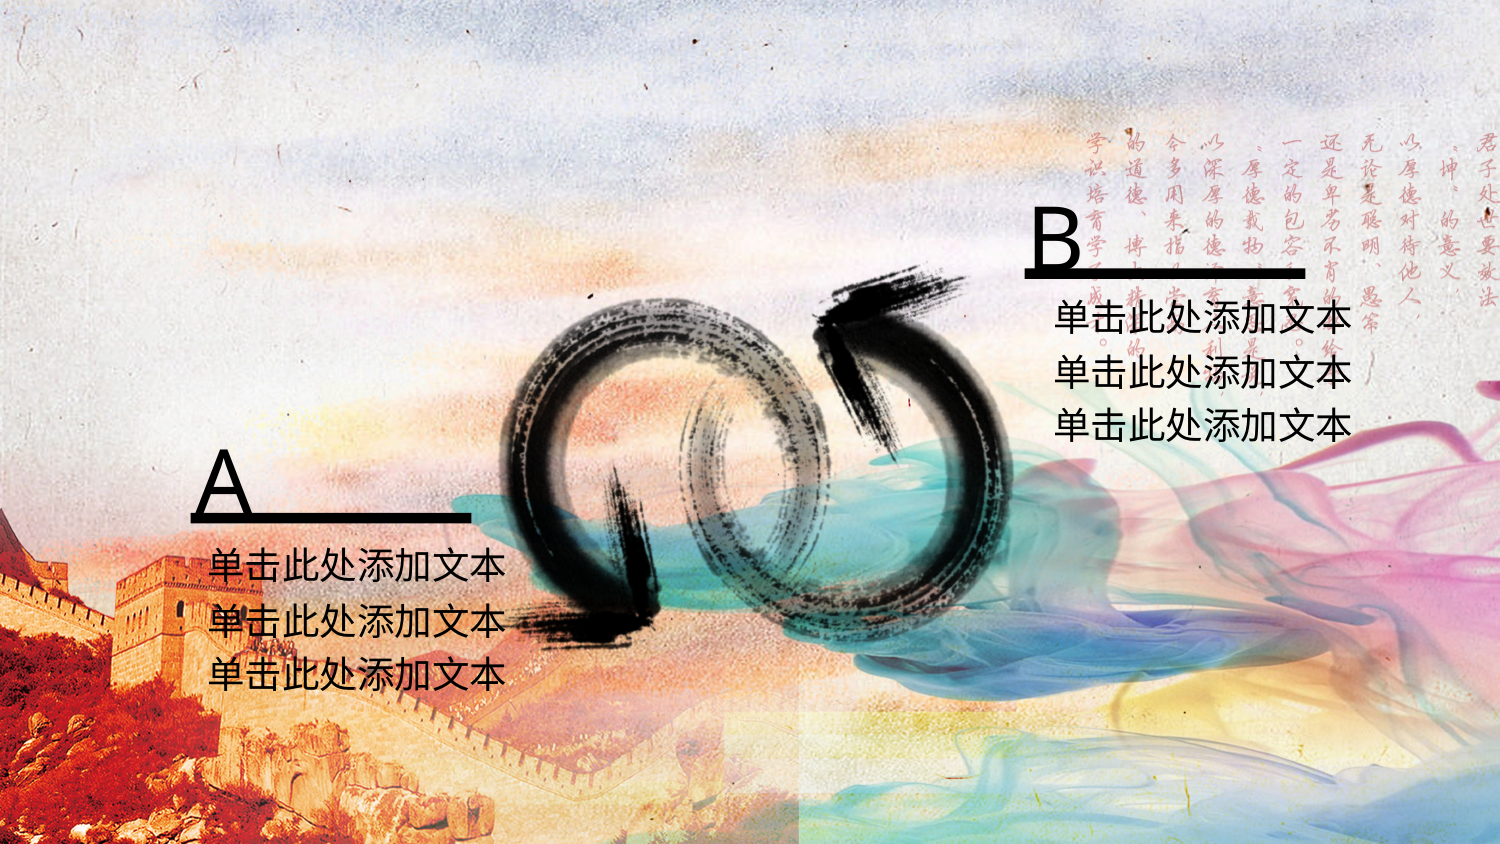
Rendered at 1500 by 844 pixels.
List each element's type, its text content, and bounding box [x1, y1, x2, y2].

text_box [1010, 174, 1306, 299]
text_box 单击此处添加文本 [192, 643, 523, 704]
text_box 单击此处添加文本 [1077, 394, 1369, 455]
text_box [176, 416, 472, 542]
text_box 单击此处添加文本 [1077, 341, 1369, 394]
text_box 单击此处添加文本 [1077, 286, 1369, 341]
picture [0, 0, 1500, 844]
text_box 单击此处添加文本 [192, 590, 431, 643]
text_box 单击此处添加文本 [192, 550, 431, 590]
